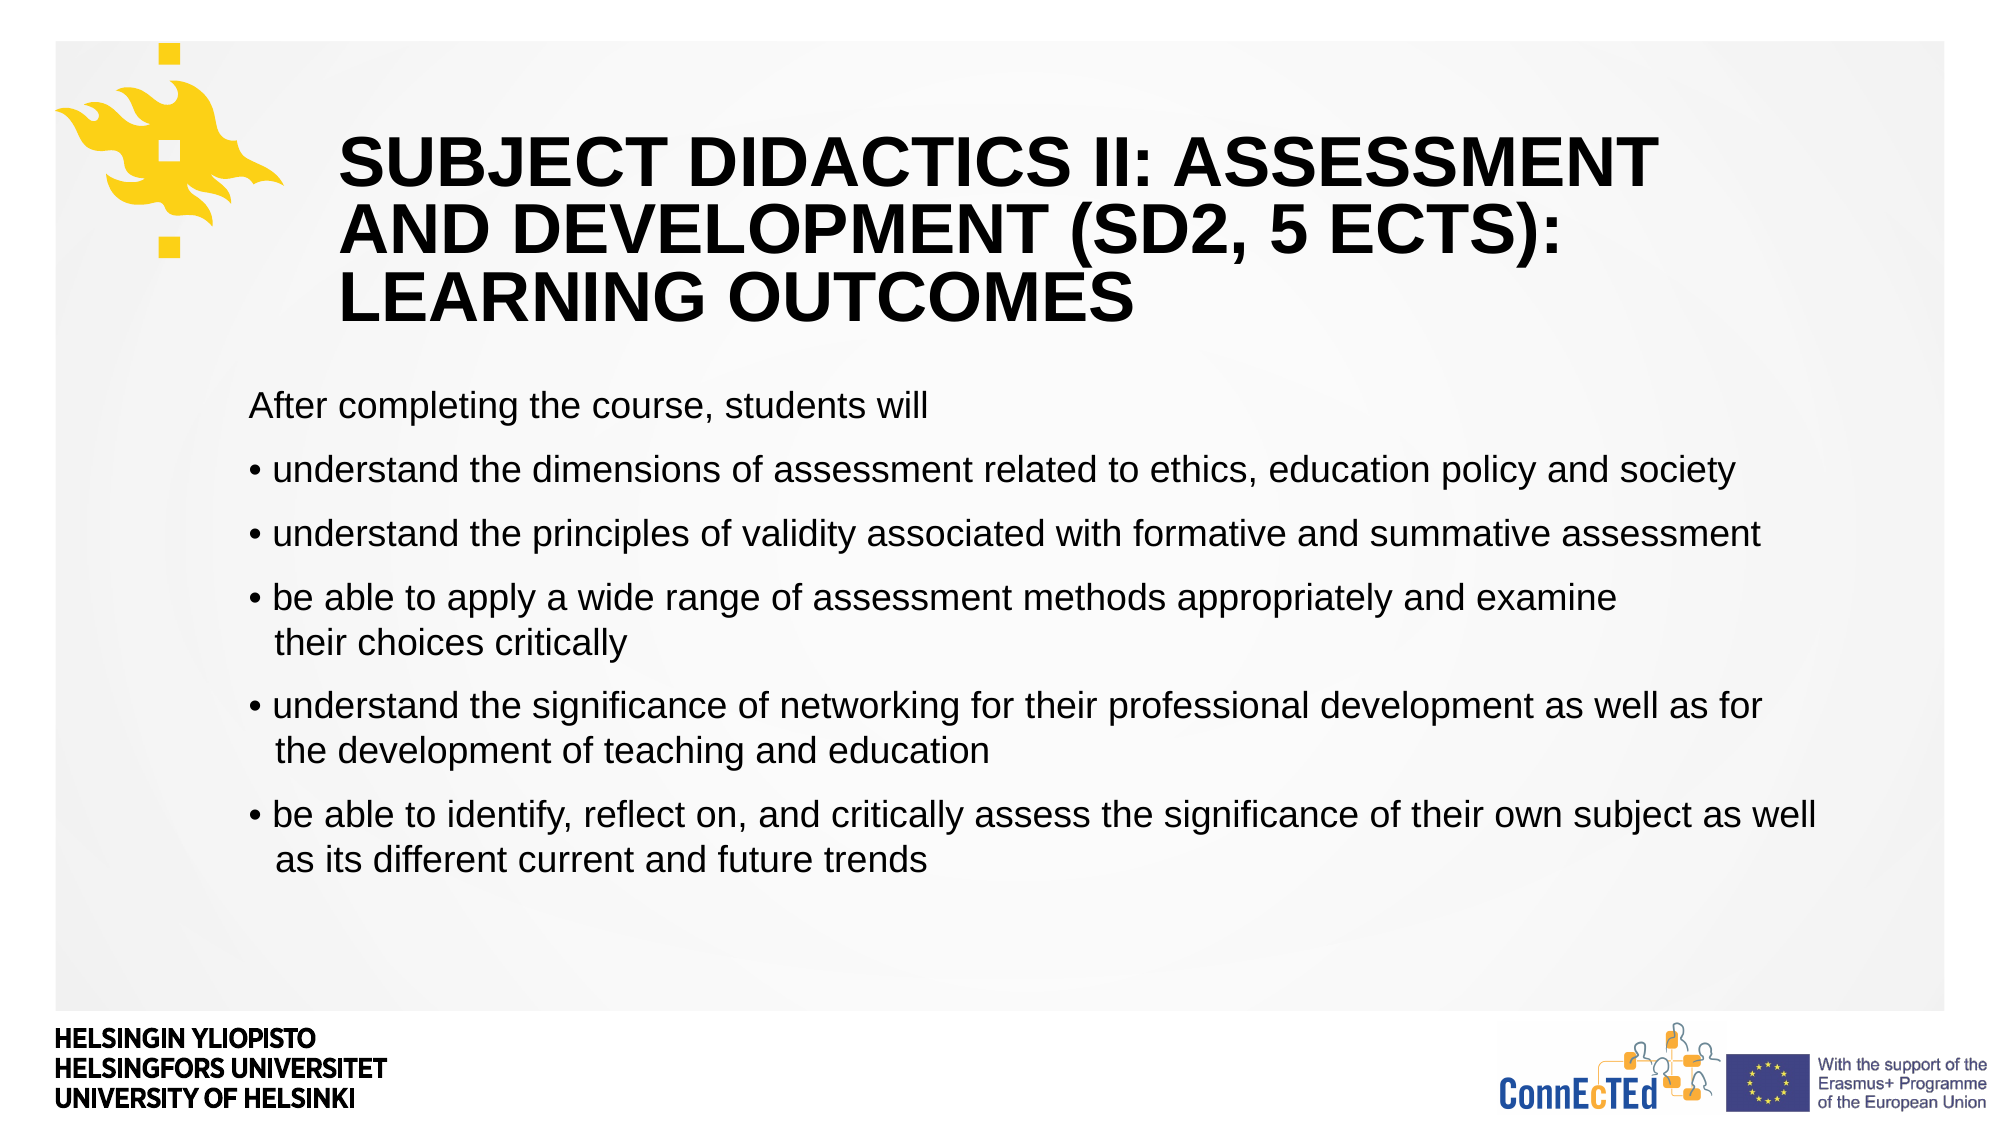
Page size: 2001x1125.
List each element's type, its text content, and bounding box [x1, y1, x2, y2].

list After completing the course, students will • understand the dimensions of assessment related to ethics, education policy and society • understand the principles of validity associated with formative and summative assessment • be able to apply a wide range of assessment methods appropriately and examine their choices critically • understand the significance of networking for their professional development as well as for the development of teaching and education • be able to identify, reflect on, and critically assess the significance of their own subject as well as its different current and future trends [248, 381, 1844, 971]
picture [1497, 1021, 1987, 1115]
picture [55, 41, 1945, 1011]
title SUBJECT DIDACTICS II: ASSESSMENT AND DEVELOPMENT (SD2, 5 ECTS): LEARNING OUTCOMES [338, 131, 1934, 291]
picture [159, 140, 180, 161]
